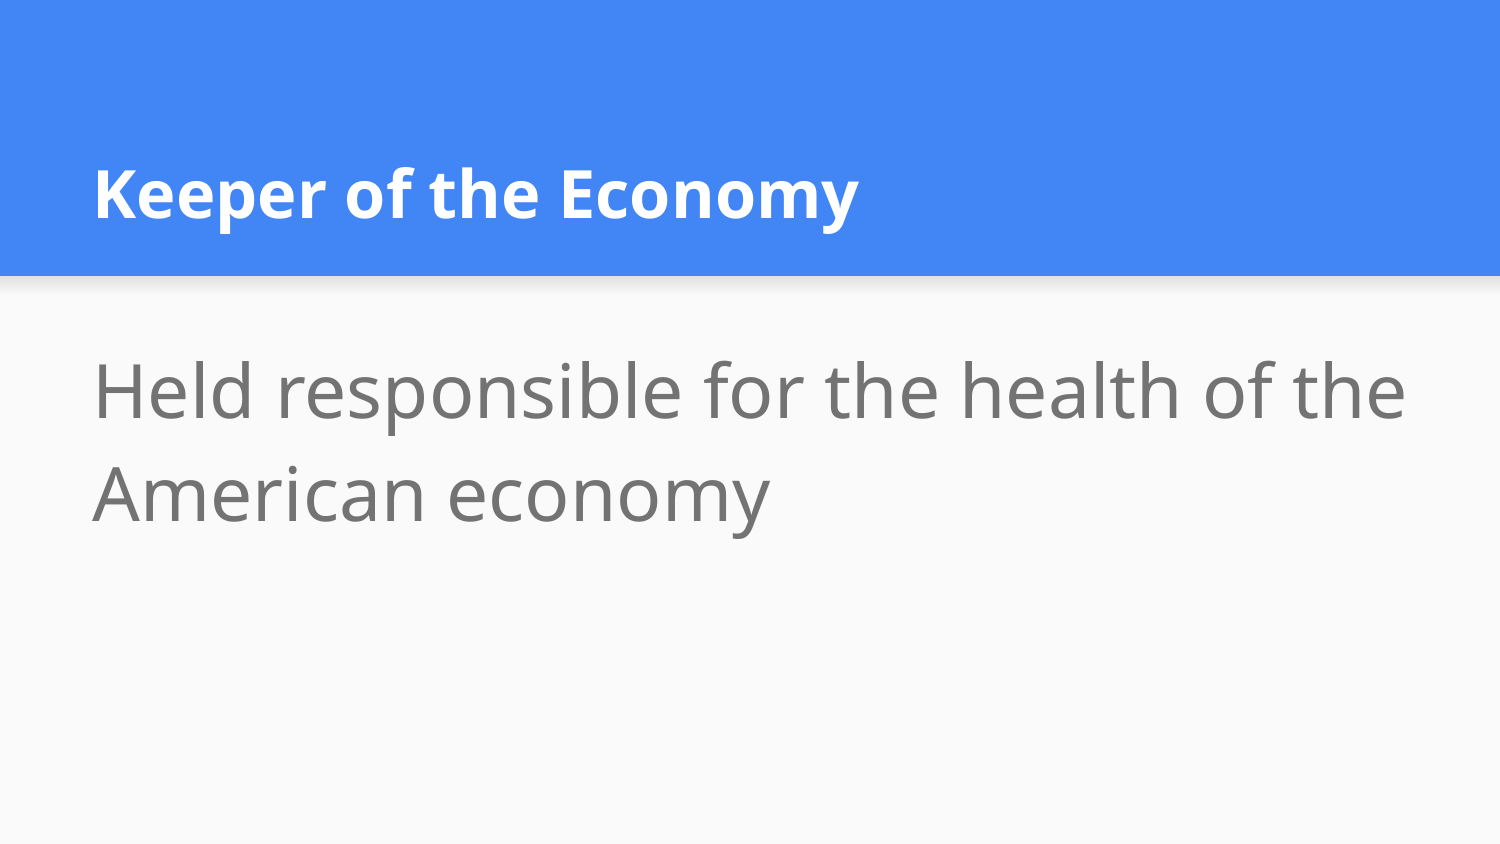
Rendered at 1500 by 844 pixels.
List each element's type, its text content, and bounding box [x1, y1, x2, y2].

list Held responsible for the health of the American economy [77, 314, 1427, 760]
title Keeper of the Economy [77, 121, 1427, 248]
